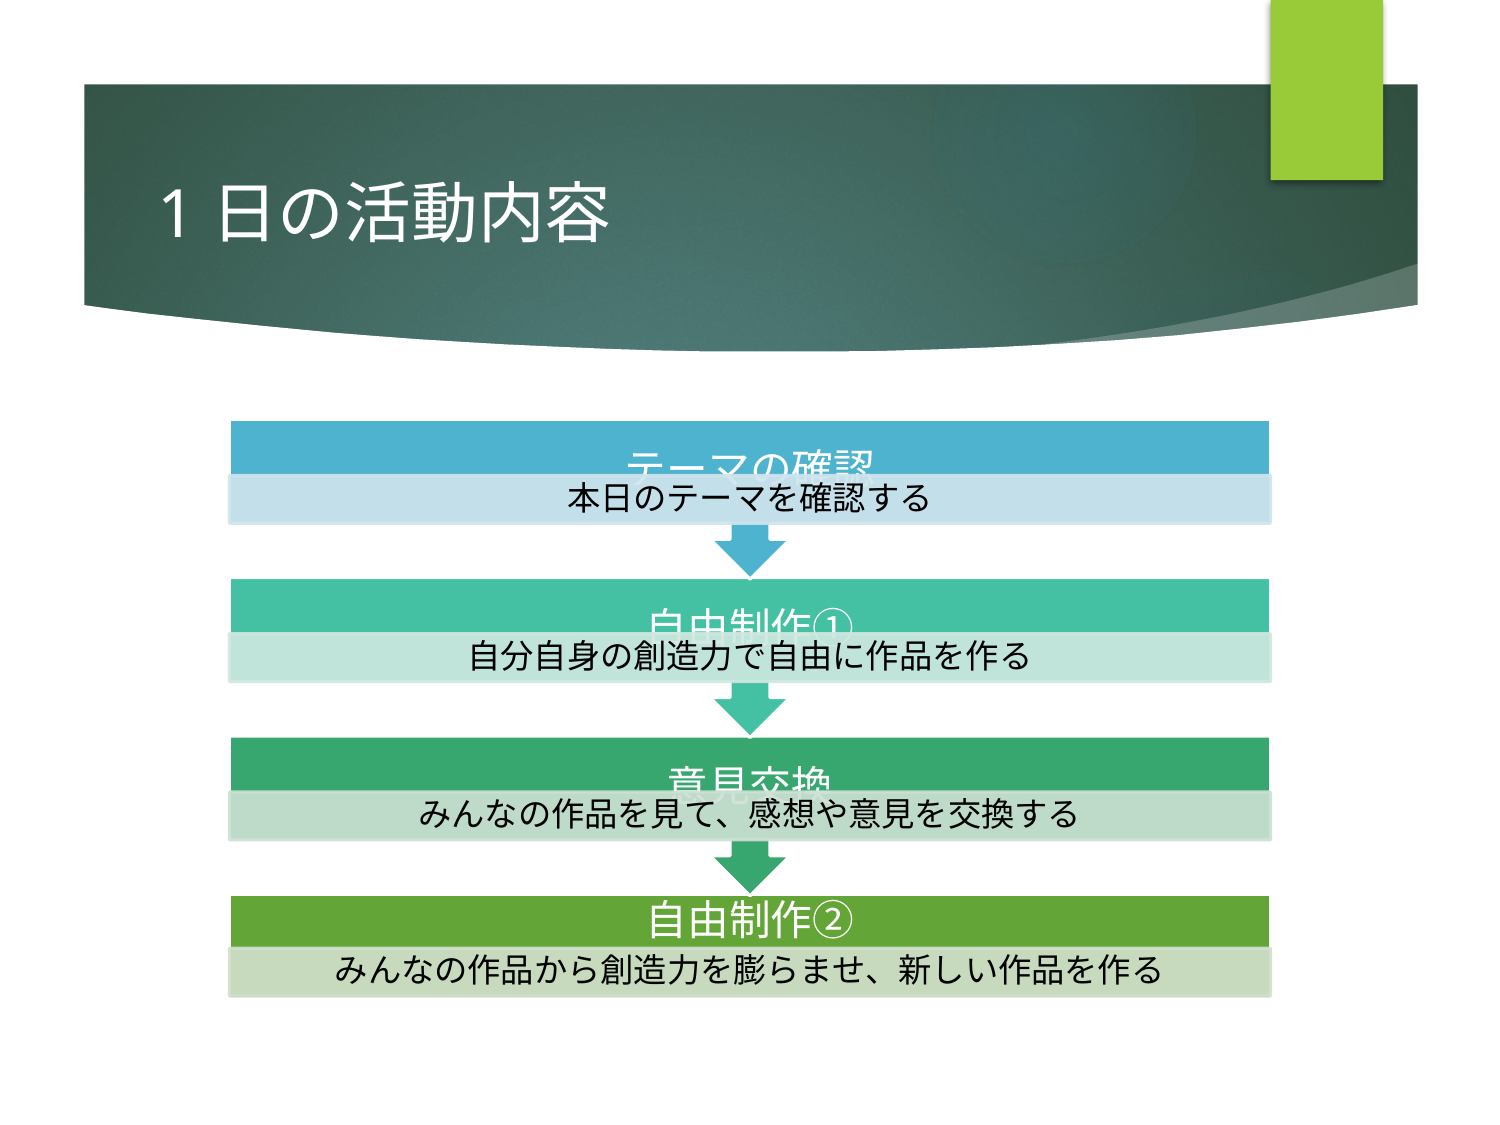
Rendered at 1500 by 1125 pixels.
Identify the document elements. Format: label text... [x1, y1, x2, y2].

title 1日の活動内容 [142, 152, 1183, 269]
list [229, 418, 1271, 999]
